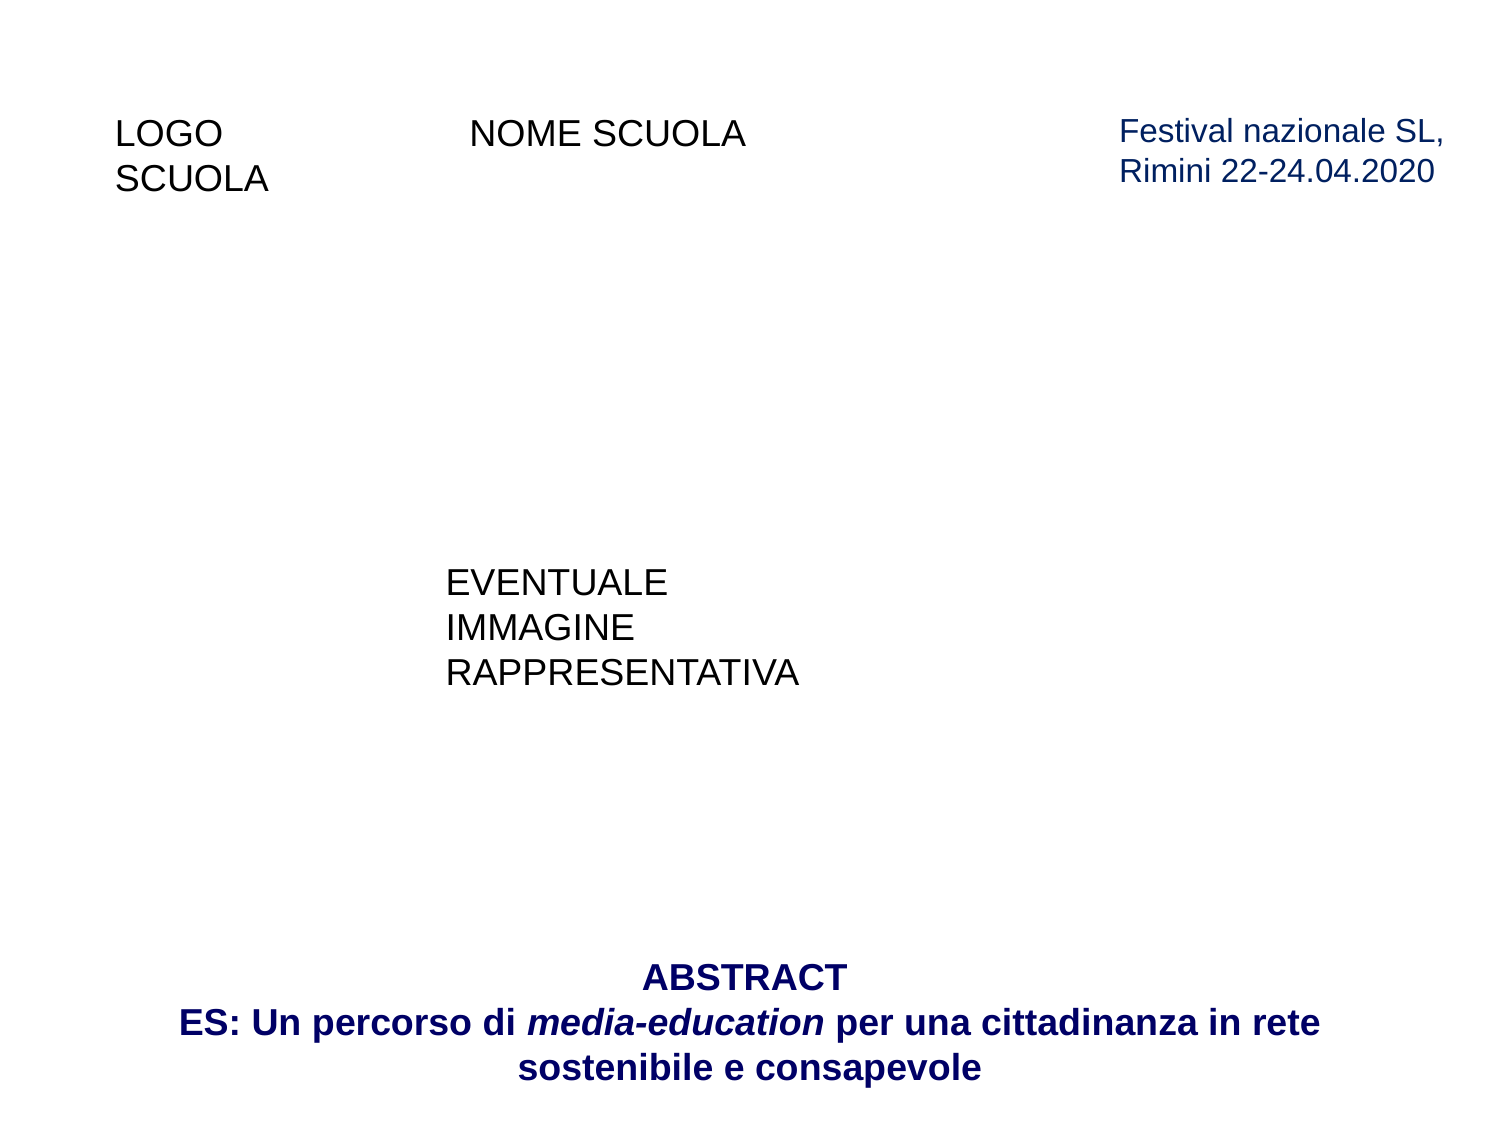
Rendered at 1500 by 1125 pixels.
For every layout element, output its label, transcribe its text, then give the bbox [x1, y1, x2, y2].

text_box EVENTUALE IMMAGINE RAPPRESENTATIVA [430, 550, 880, 701]
text_box NOME SCUOLA [454, 101, 1022, 162]
text_box LOGO SCUOLA [100, 101, 290, 207]
text_box Festival nazionale SL, Rimini 22-24.04.2020 [1104, 101, 1471, 197]
text_box ABSTRACT ES: Un percorso di media-education per una cittadinanza in rete sostenibile e consapevole [113, 945, 1387, 1095]
